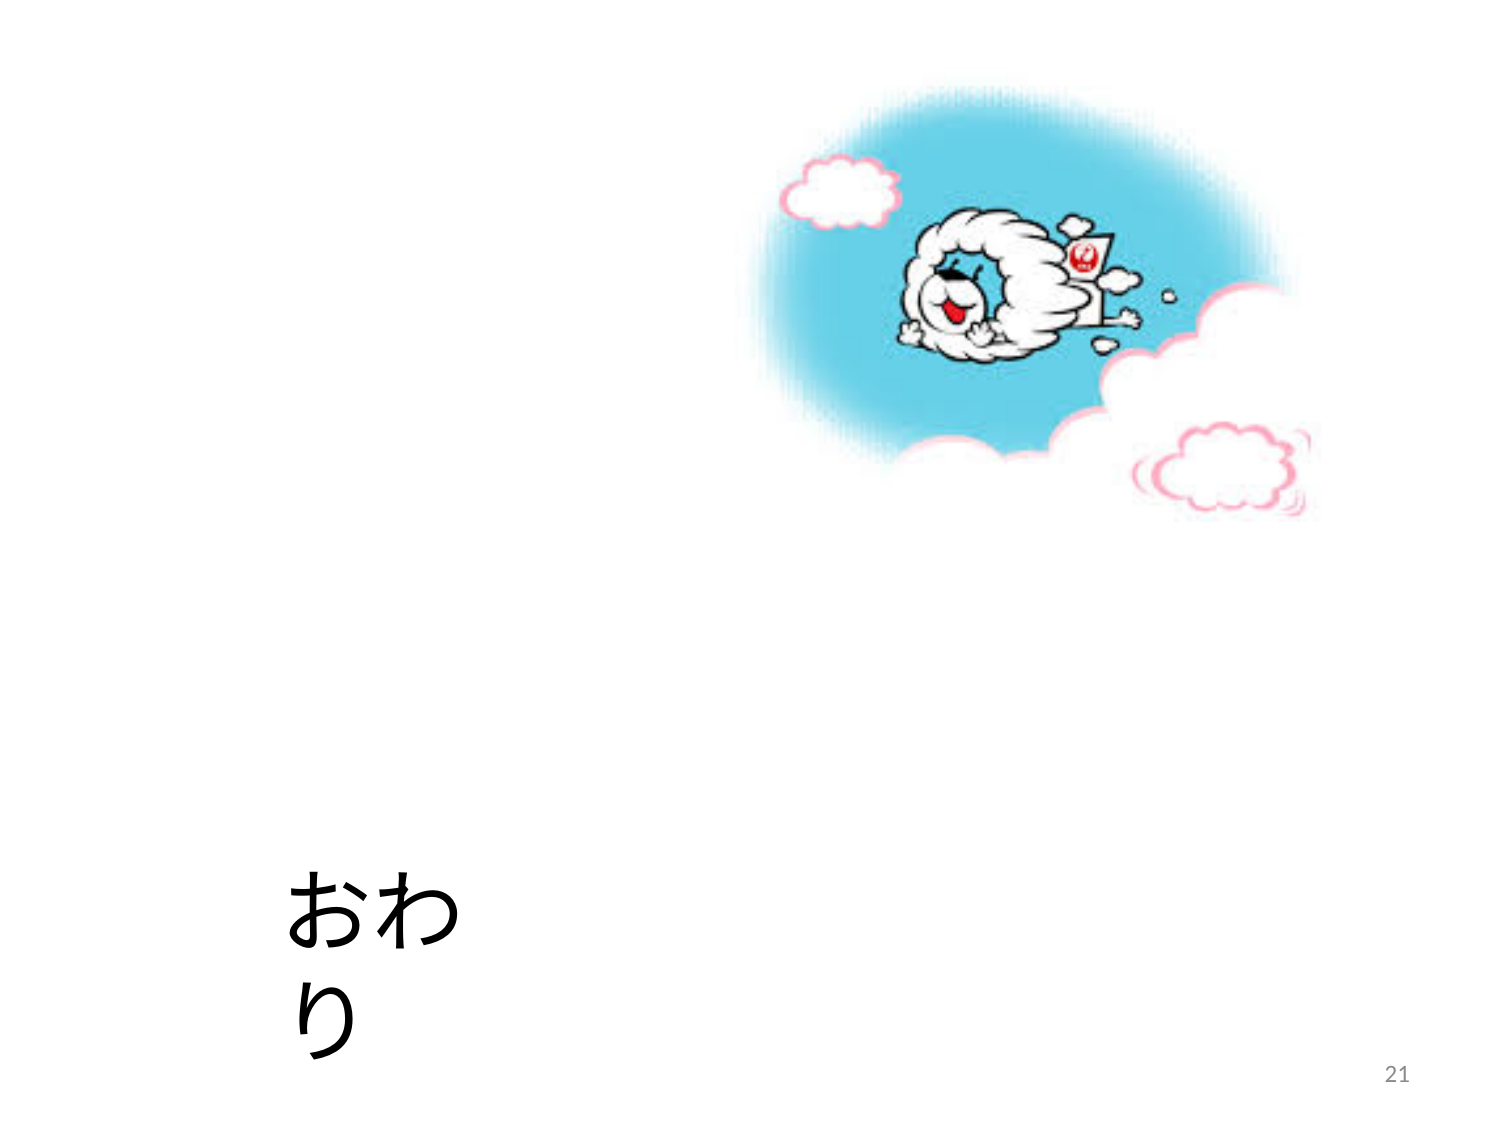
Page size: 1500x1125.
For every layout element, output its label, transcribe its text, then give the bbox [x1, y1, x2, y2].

slide_number 21 [1074, 1042, 1425, 1103]
text_box おわり [265, 845, 550, 1081]
picture [631, 66, 1391, 522]
